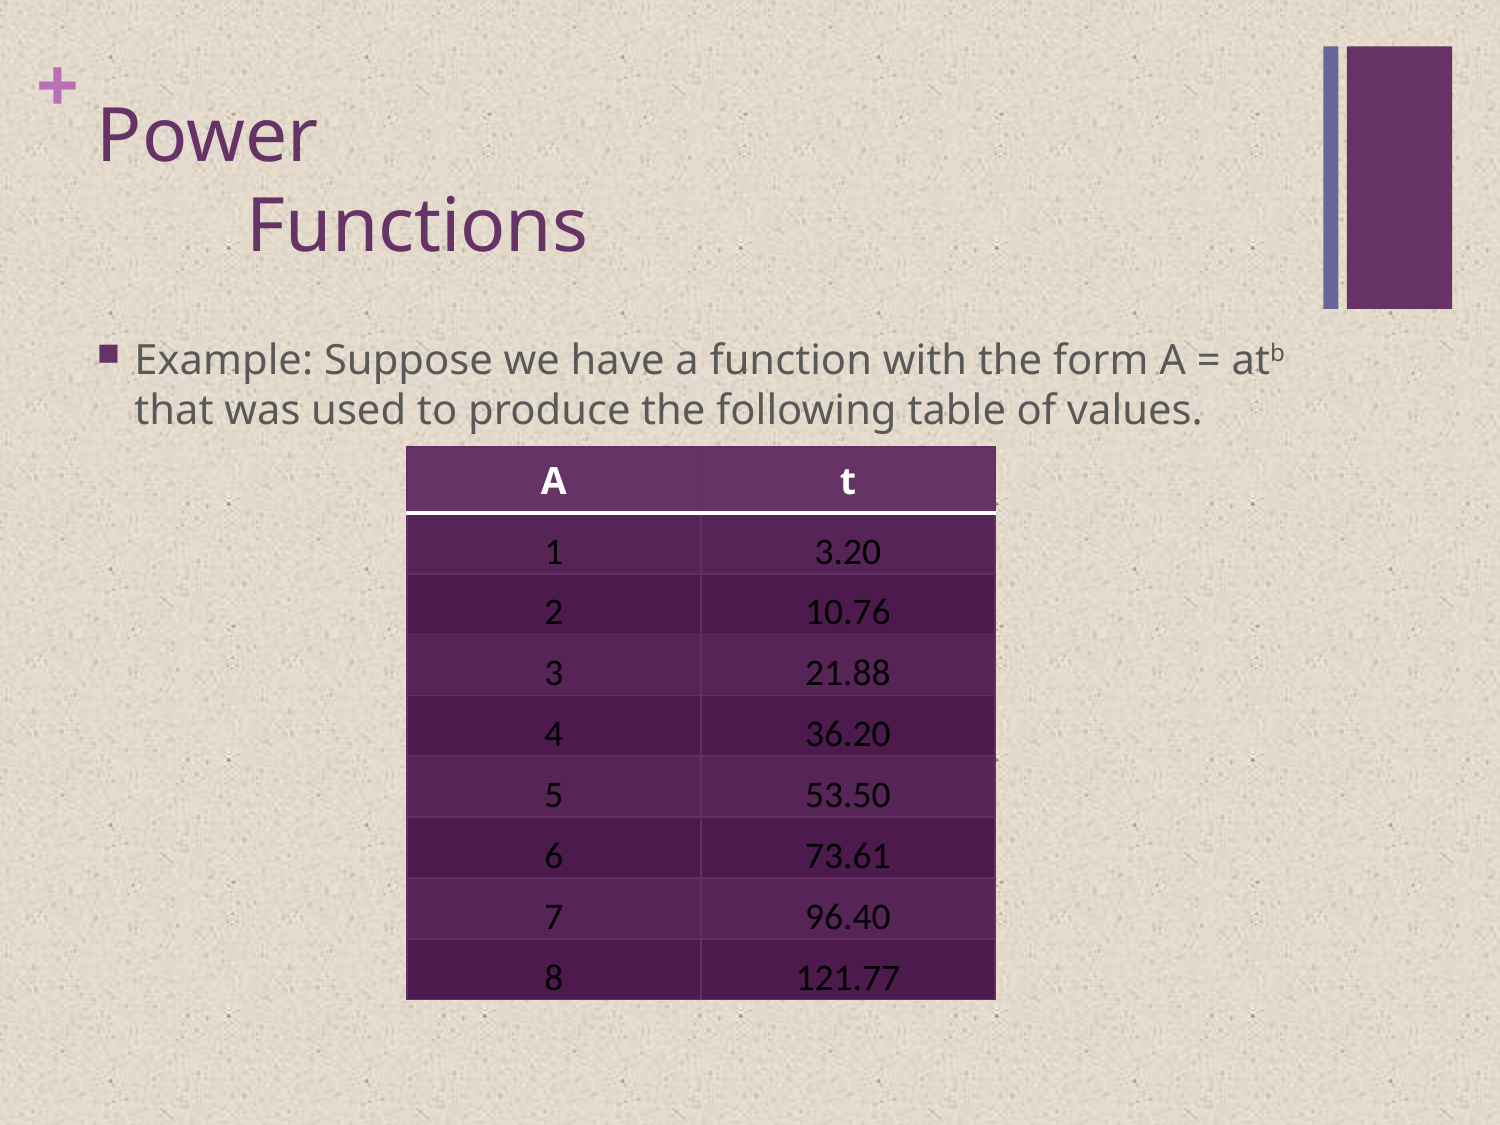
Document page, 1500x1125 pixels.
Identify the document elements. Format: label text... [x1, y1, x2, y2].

table_cell 36.20 [702, 696, 994, 755]
table_cell 96.40 [702, 879, 994, 938]
table_header A [408, 448, 700, 511]
table_cell 21.88 [702, 635, 994, 695]
table_cell 73.61 [702, 818, 994, 877]
table_cell 6 [408, 818, 700, 877]
picture [0, 0, 1500, 1125]
table_cell 4 [408, 696, 700, 755]
table_cell 3 [408, 635, 700, 695]
table_cell 2 [408, 575, 700, 634]
table_cell 8 [408, 940, 700, 999]
table_cell 5 [408, 757, 700, 816]
table_cell 121.77 [702, 940, 994, 999]
title Power Functions [81, 79, 1322, 263]
table_cell 10.76 [702, 575, 994, 634]
table_cell 53.50 [702, 757, 994, 816]
table_cell 1 [408, 515, 700, 573]
table_header t [702, 448, 994, 511]
table_cell 3.20 [702, 515, 994, 573]
list Example: Suppose we have a function with the form A = atb that was used to produce the following table of values. [81, 324, 1322, 1005]
table_cell 7 [408, 879, 700, 938]
